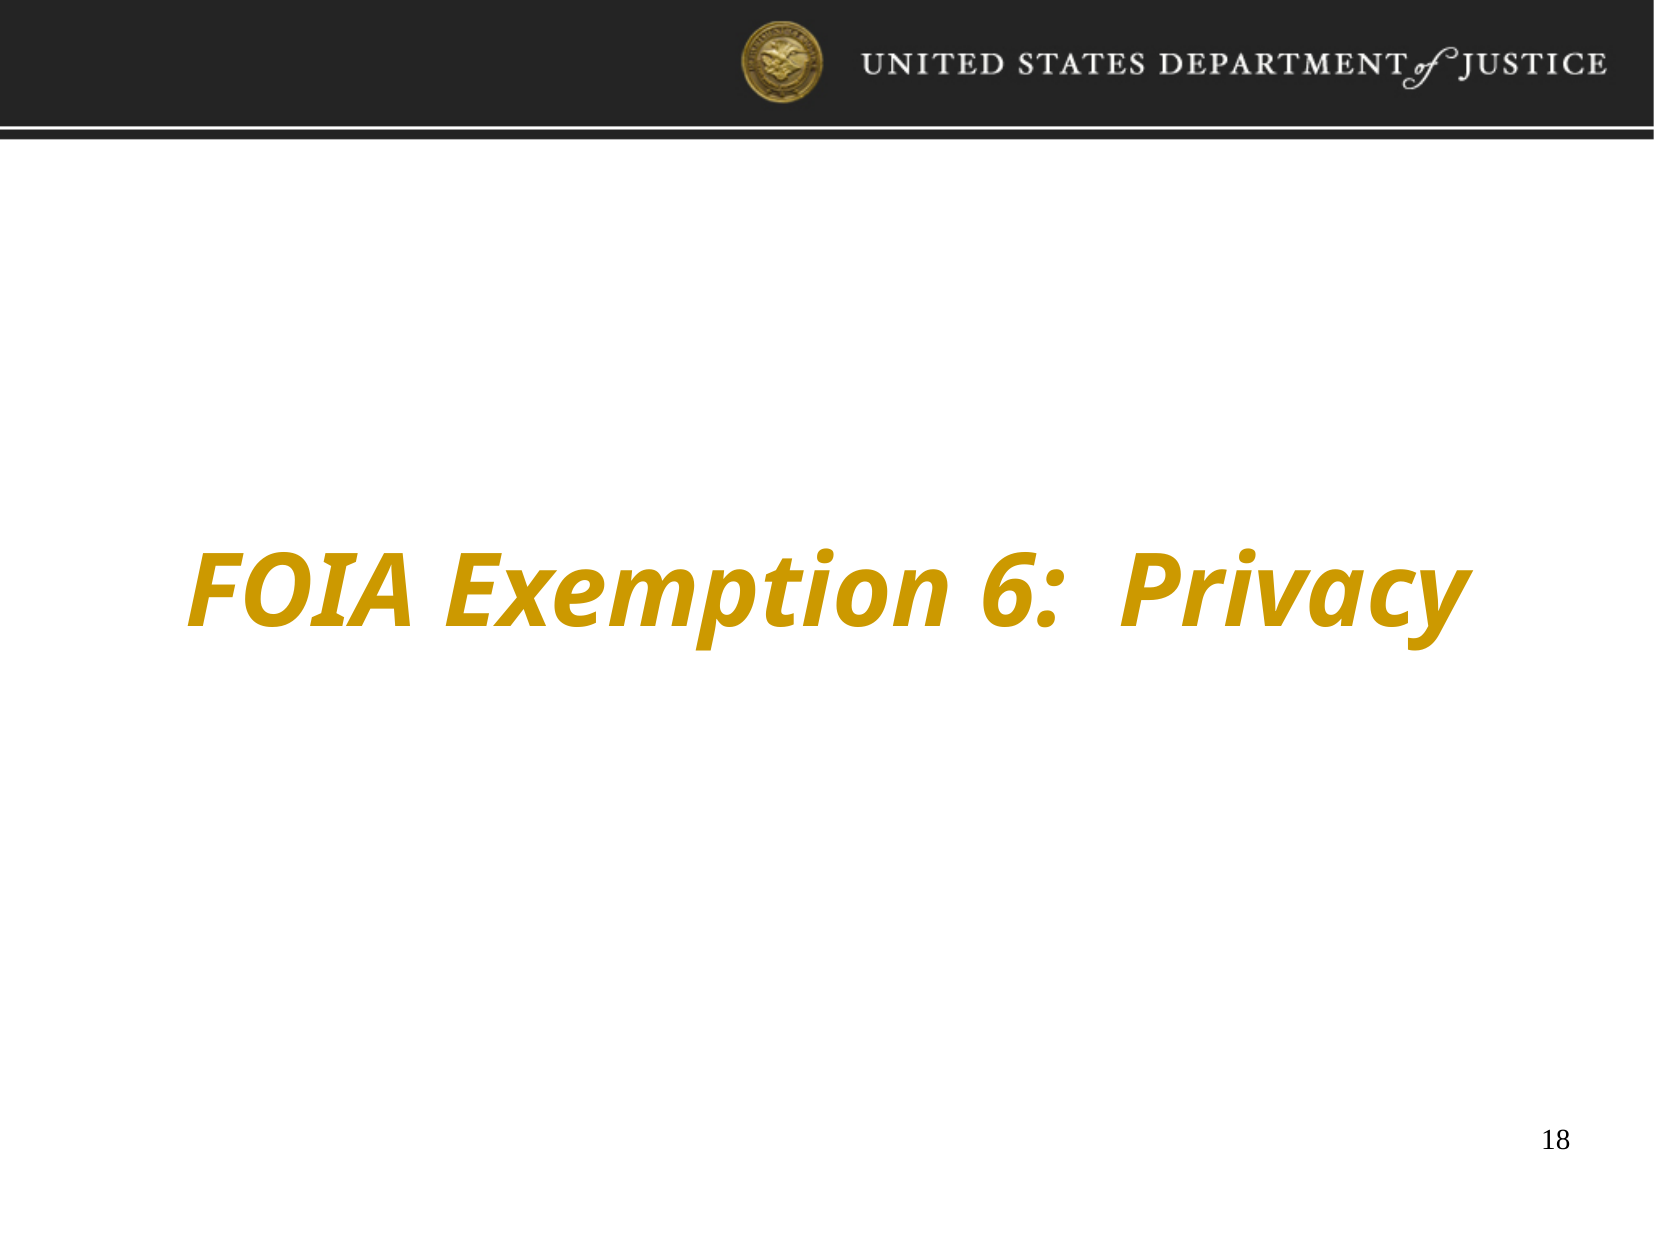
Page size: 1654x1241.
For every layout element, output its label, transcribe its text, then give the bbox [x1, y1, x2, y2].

picture [0, 0, 1654, 1236]
text_box FOIA Exemption 6: Privacy [33, 525, 1621, 658]
slide_number 18 [1185, 1122, 1571, 1208]
